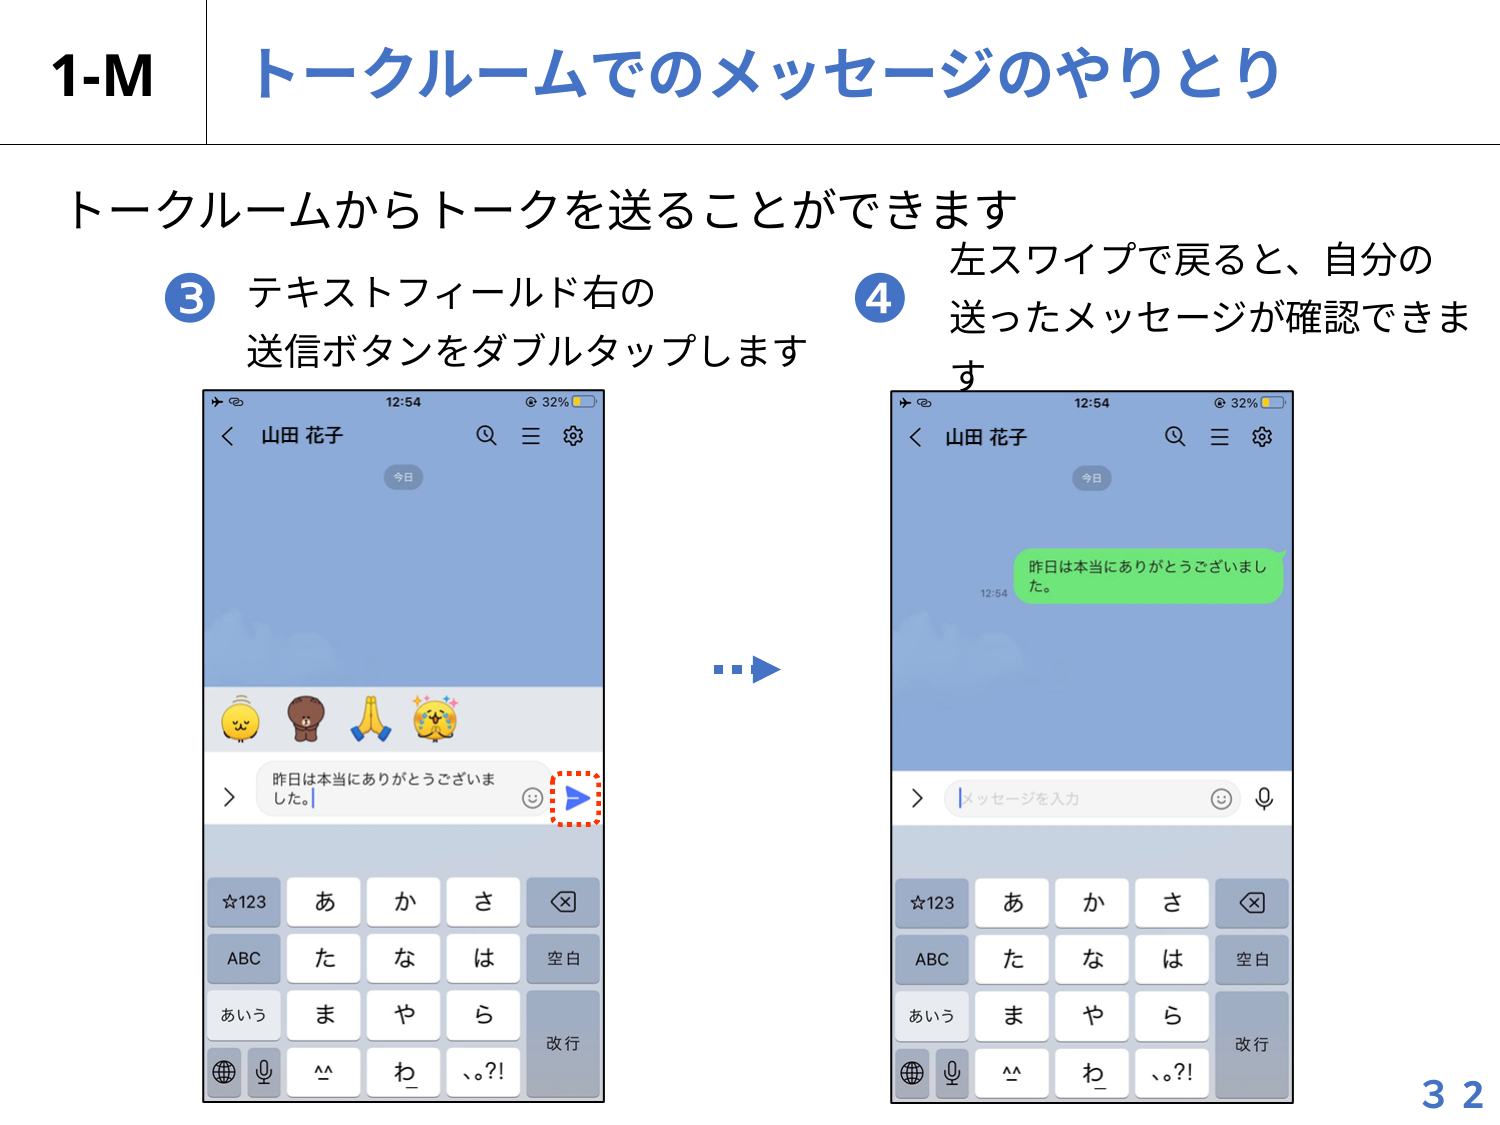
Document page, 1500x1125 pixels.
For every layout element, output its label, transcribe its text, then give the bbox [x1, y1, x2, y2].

text_box ❸ [145, 274, 223, 343]
text_box 1-M [0, 0, 207, 147]
text_box ❹ [835, 274, 924, 343]
text_box 左スワイプで戻ると、自分の 送ったメッセージが確認できます [934, 215, 1500, 406]
picture [890, 390, 1294, 1105]
text_box トークルームからトークを送ることができます [46, 180, 1422, 274]
text_box ３2 [1399, 1063, 1500, 1123]
title トークルームでのメッセージのやりとり [228, 36, 1472, 116]
picture [201, 389, 605, 1103]
text_box テキストフィールド右の 送信ボタンをダブルタップします [231, 274, 836, 381]
